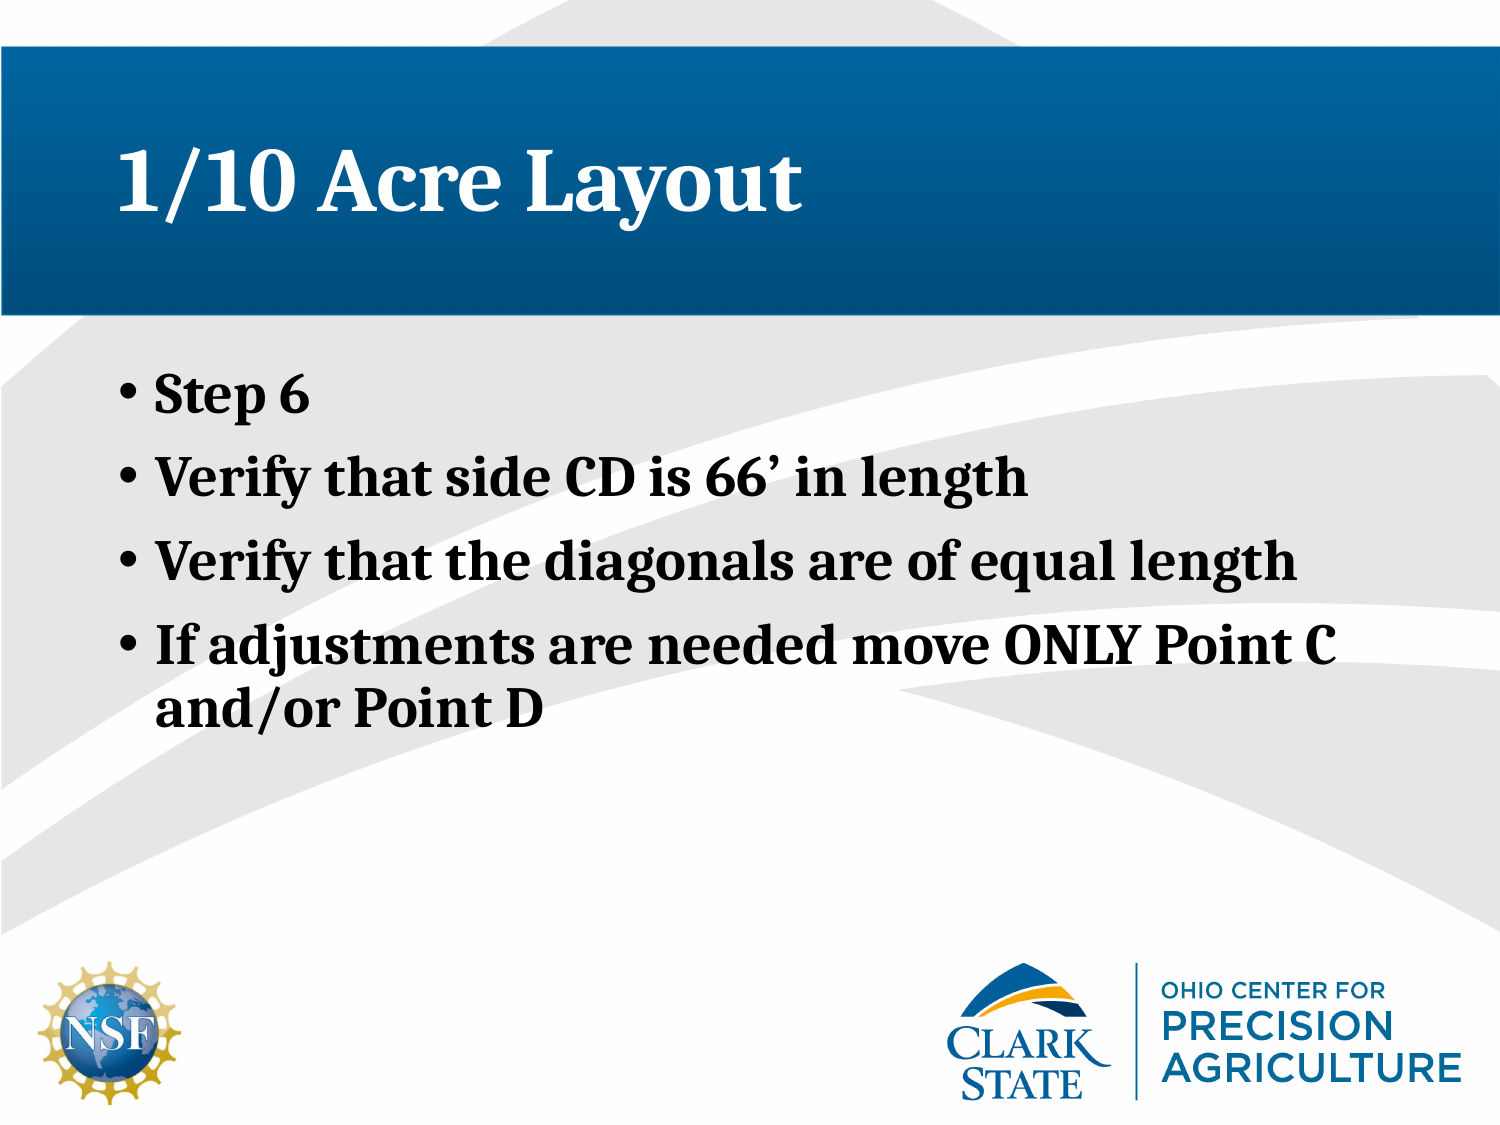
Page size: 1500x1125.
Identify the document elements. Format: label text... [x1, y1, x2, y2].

title 1/10 Acre Layout [103, 50, 1397, 313]
picture [0, 0, 1500, 1125]
list Step 6 Verify that side CD is 66’ in length Verify that the diagonals are of equal length If adjustments are needed move ONLY Point C and/or Point D [103, 355, 1397, 897]
picture [4, 49, 1500, 313]
